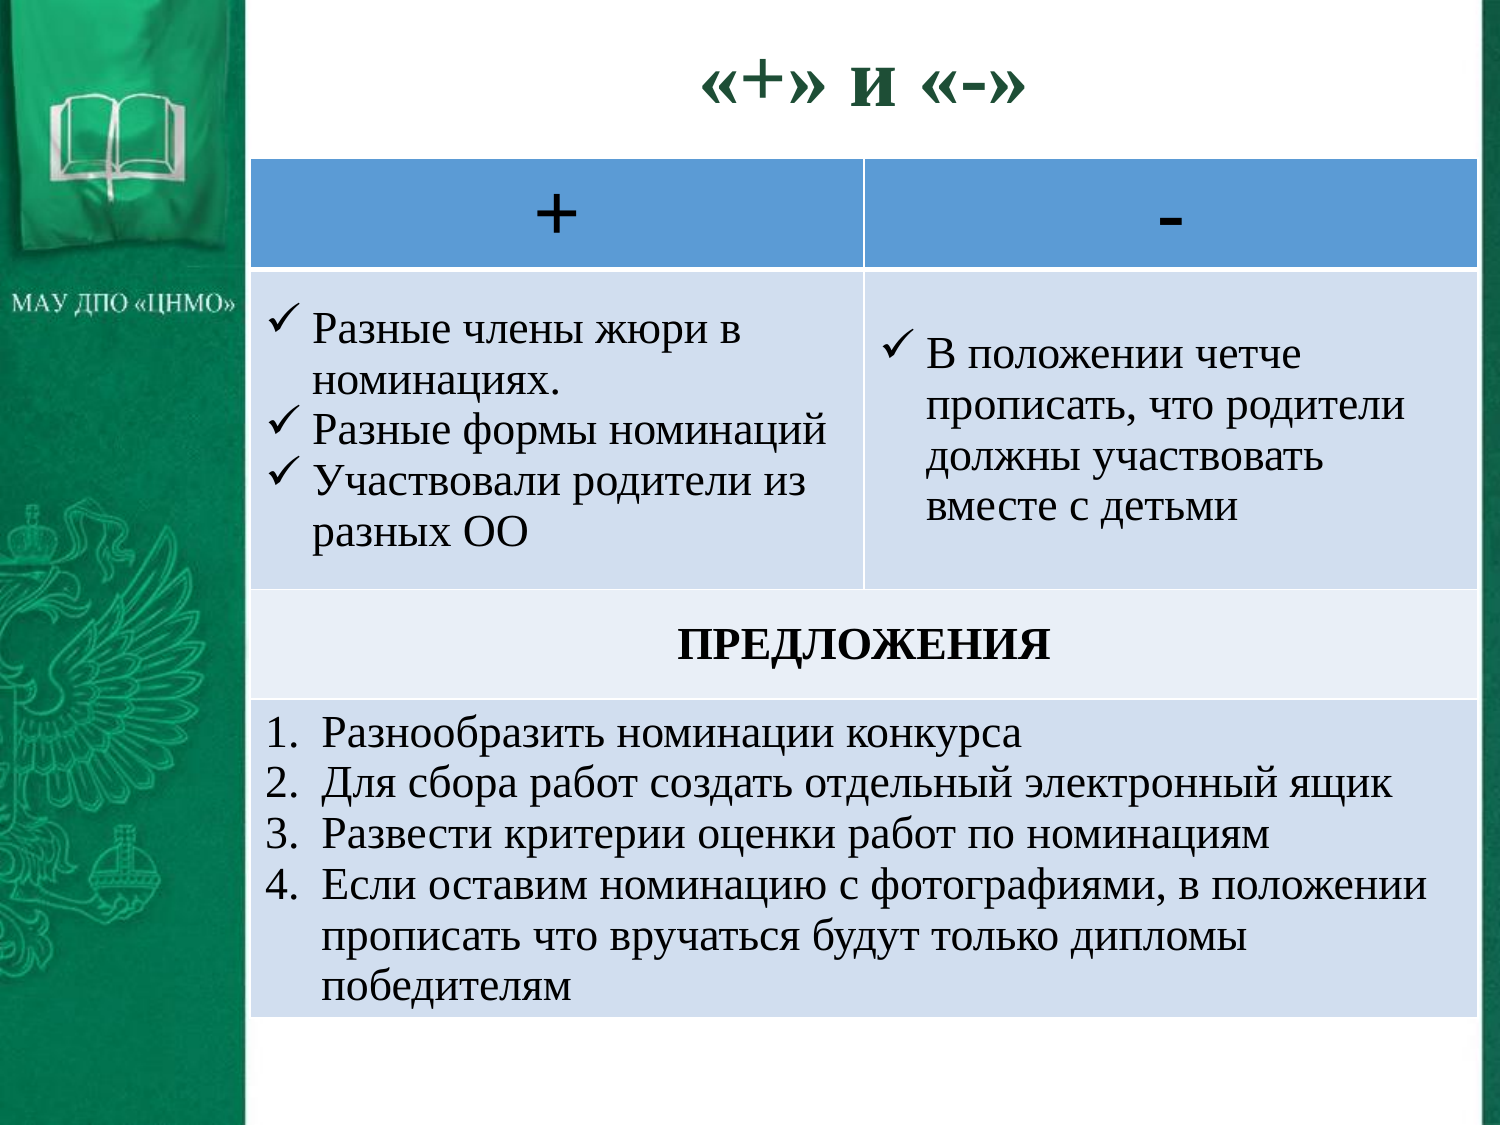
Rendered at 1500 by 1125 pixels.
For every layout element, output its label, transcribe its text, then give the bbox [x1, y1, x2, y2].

title «+» и «-» [250, 0, 1479, 157]
table_cell Разнообразить номинации конкурса Для сбора работ создать отдельный электронный ящик Развести критерии оценки работ по номинациям Если оставим номинацию с фотографиями, в положении прописать что вручаться будут только дипломы победителям [251, 700, 1477, 1017]
table_header - [865, 159, 1477, 267]
picture [0, 0, 1500, 1125]
table_header + [251, 159, 863, 267]
table_cell ПРЕДЛОЖЕНИЯ [251, 590, 1477, 698]
table_cell Разные члены жюри в номинациях. Разные формы номинаций Участвовали родители из разных ОО [251, 272, 863, 589]
table_cell В положении четче прописать, что родители должны участвовать вместе с детьми [865, 272, 1477, 589]
